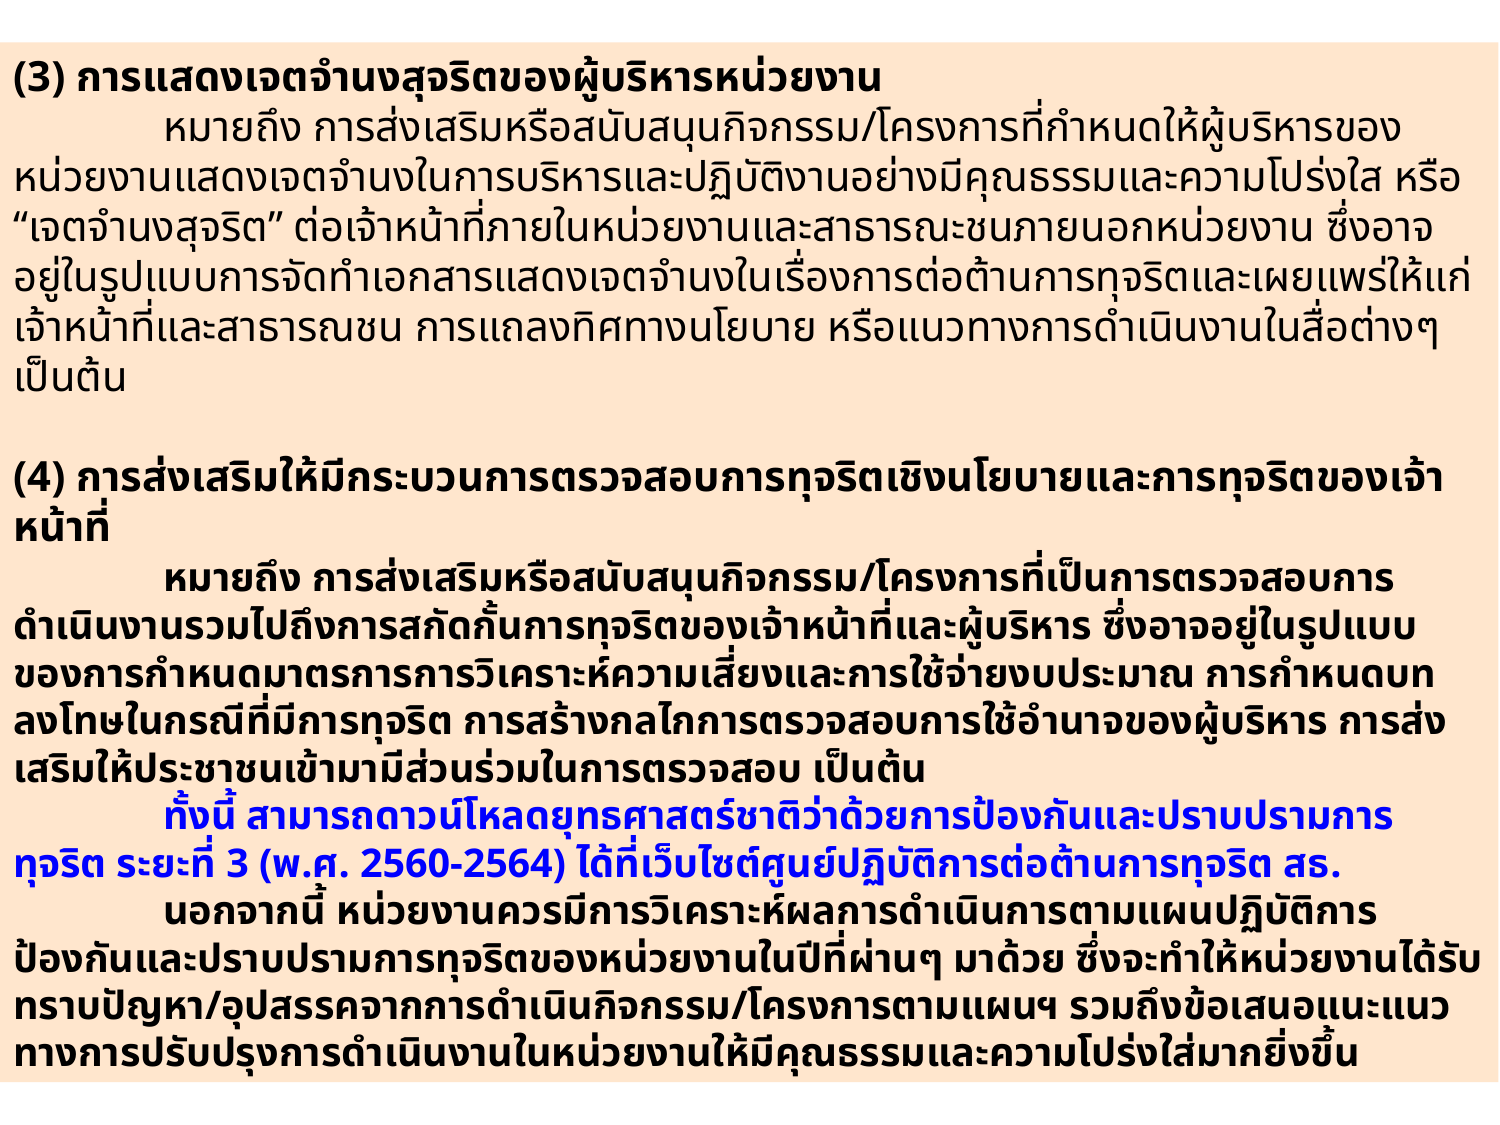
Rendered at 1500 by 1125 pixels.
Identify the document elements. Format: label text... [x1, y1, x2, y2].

text_box (3) การแสดงเจตจำนงสุจริตของผู้บริหารหน่วยงาน หมายถึง การส่งเสริมหรือสนับสนุนกิจกรรม/โครงการที่กำหนดให้ผู้บริหารของหน่วยงานแสดงเจตจำนงในการบริหารและปฏิบัติงานอย่างมีคุณธรรมและความโปร่งใส หรือ “เจตจำนงสุจริต” ต่อเจ้าหน้าที่ภายในหน่วยงานและสาธารณะชนภายนอกหน่วยงาน ซึ่งอาจอยู่ในรูปแบบการจัดทำเอกสารแสดงเจตจำนงในเรื่องการต่อต้านการทุจริตและเผยแพร่ให้แก่เจ้าหน้าที่และสาธารณชน การแถลงทิศทางนโยบาย หรือแนวทางการดำเนินงานในสื่อต่างๆ เป็นต้น (4) การส่งเสริมให้มีกระบวนการตรวจสอบการทุจริตเชิงนโยบายและการทุจริตของเจ้าหน้าที่ หมายถึง การส่งเสริมหรือสนับสนุนกิจกรรม/โครงการที่เป็นการตรวจสอบการดำเนินงานรวมไปถึงการสกัดกั้นการทุจริตของเจ้าหน้าที่และผู้บริหาร ซึ่งอาจอยู่ในรูปแบบของการกำหนดมาตรการการวิเคราะห์ความเสี่ยงและการใช้จ่ายงบประมาณ การกำหนดบทลงโทษในกรณีที่มีการทุจริต การสร้างกลไกการตรวจสอบการใช้อำนาจของผู้บริหาร การส่งเสริมให้ประชาชนเข้ามามีส่วนร่วมในการตรวจสอบ เป็นต้น ทั้งนี้ สามารถดาวน์โหลดยุทธศาสตร์ชาติว่าด้วยการป้องกันและปราบปรามการทุจริต ระยะที่ 3 (พ.ศ. 2560-2564) ได้ที่เว็บไซต์ศูนย์ปฏิบัติการต่อต้านการทุจริต สธ. นอกจากนี้ หน่วยงานควรมีการวิเคราะห์ผลการดำเนินการตามแผนปฏิบัติการป้องกันและปราบปรามการทุจริตของหน่วยงานในปีที่ผ่านๆ มาด้วย ซึ่งจะทำให้หน่วยงานได้รับทราบปัญหา/อุปสรรคจากการดำเนินกิจกรรม/โครงการตามแผนฯ รวมถึงข้อเสนอแนะแนวทางการปรับปรุงการดำเนินงานในหน่วยงานให้มีคุณธรรมและความโปร่งใส่มากยิ่งขึ้น [0, 42, 1499, 1083]
